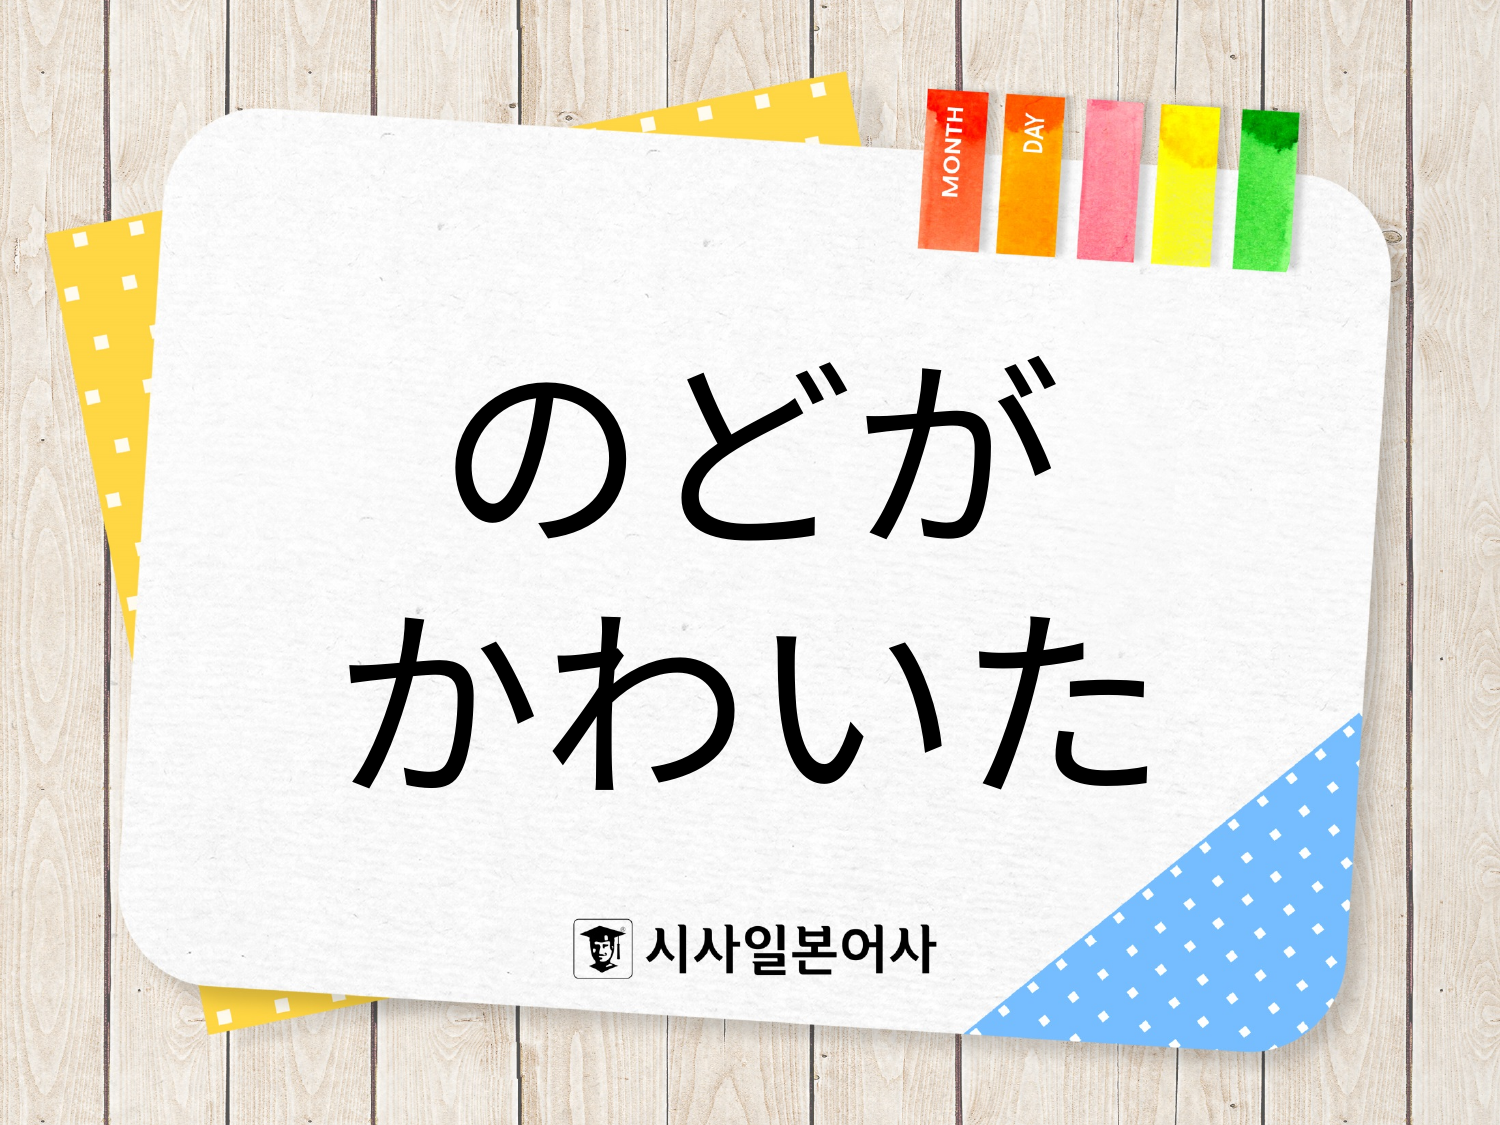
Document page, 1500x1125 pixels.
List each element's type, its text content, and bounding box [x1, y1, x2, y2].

picture [0, 0, 1500, 1125]
title のどが かわいた [75, 338, 1425, 811]
